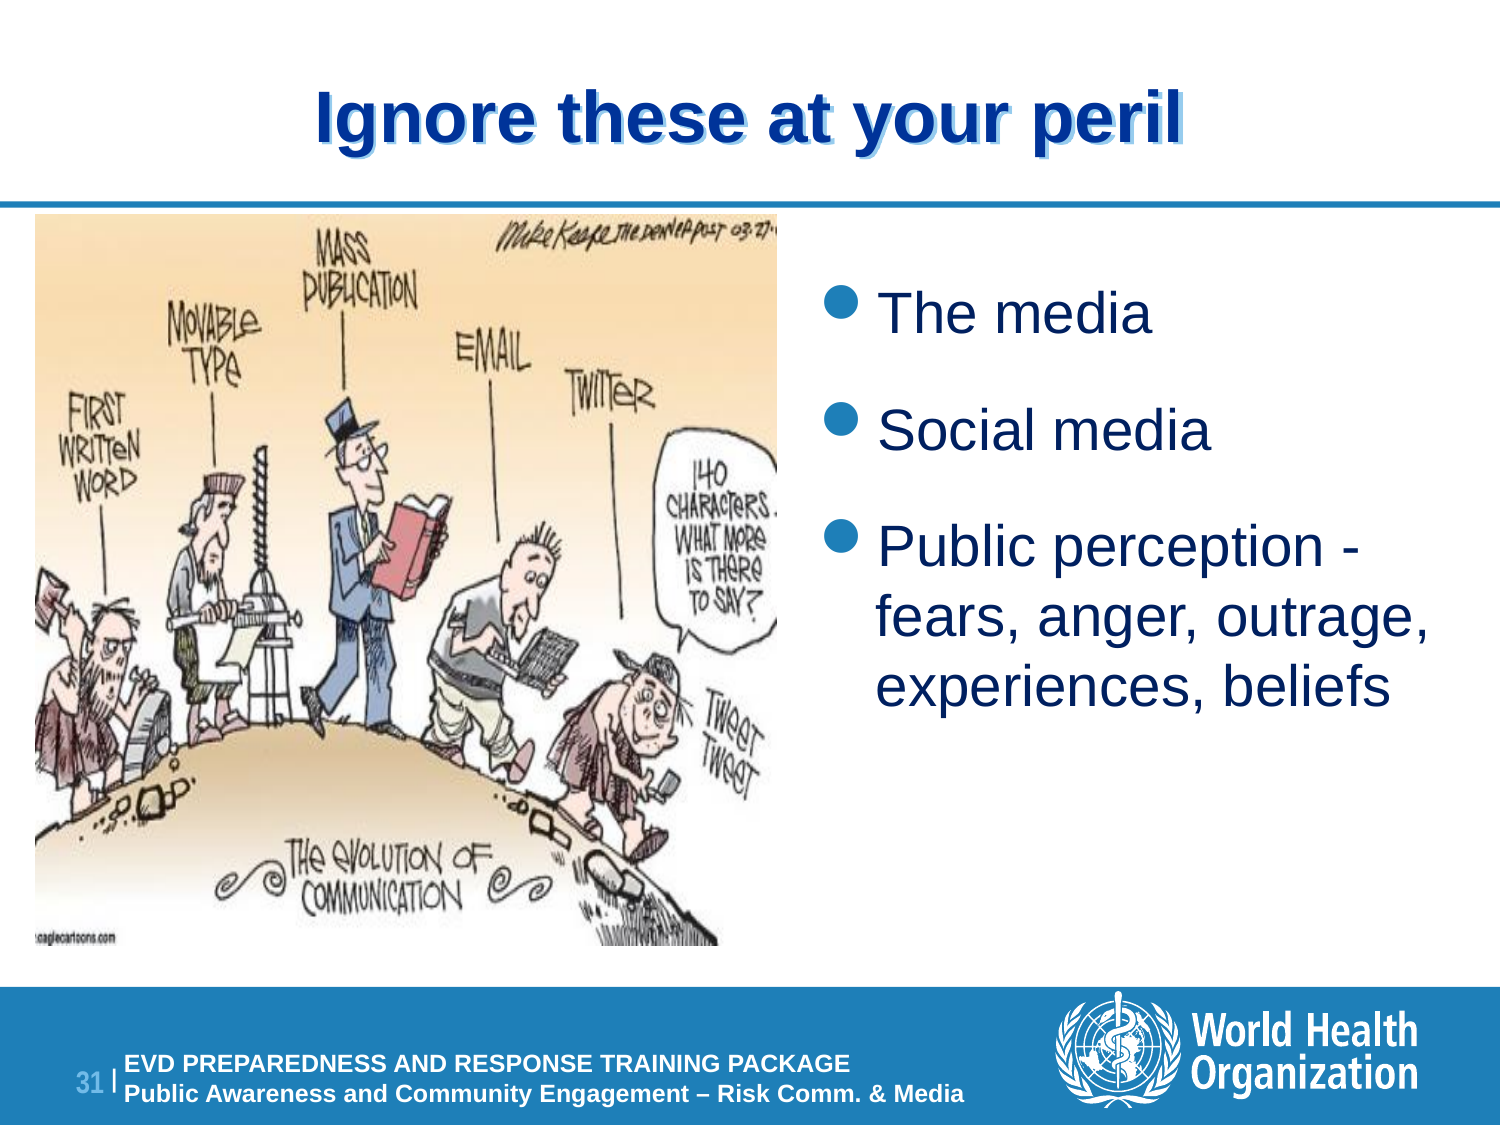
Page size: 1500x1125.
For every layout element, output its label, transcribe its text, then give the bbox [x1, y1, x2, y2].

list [35, 213, 777, 946]
list The media Social media Public perception - fears, anger, outrage, experiences, beliefs [819, 275, 1483, 858]
title Ignore these at your peril [75, 19, 1425, 207]
